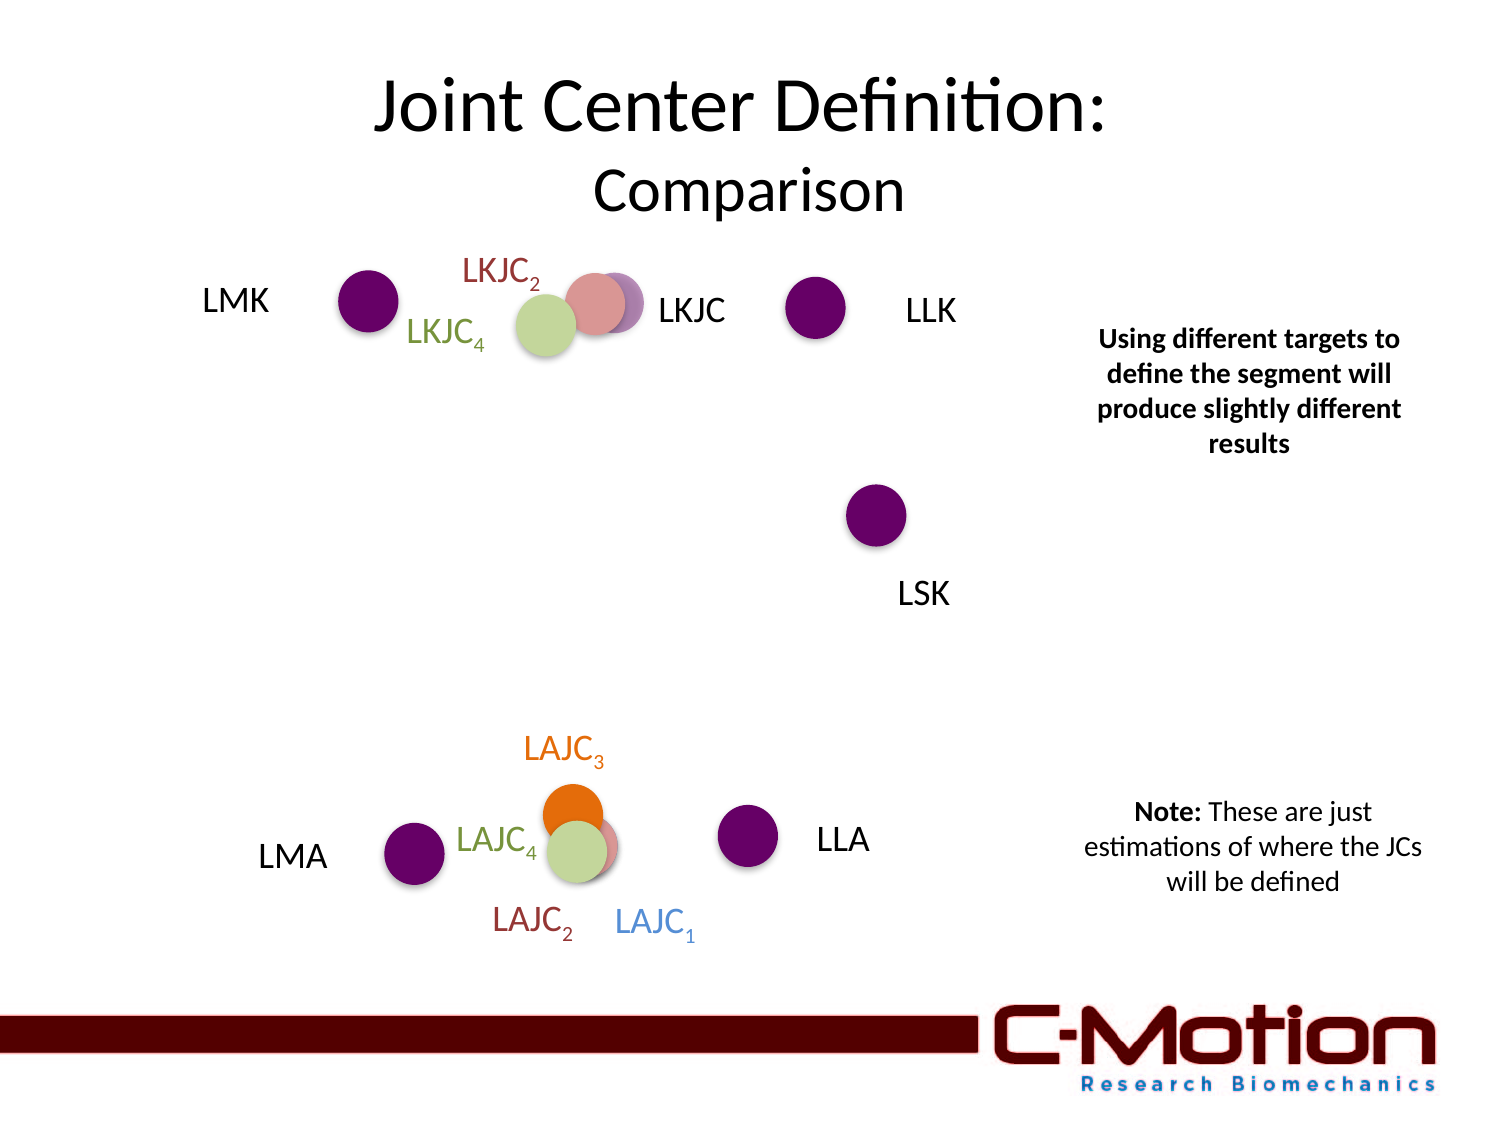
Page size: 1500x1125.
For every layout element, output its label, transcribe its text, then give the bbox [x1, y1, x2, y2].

text_box [544, 784, 604, 829]
text_box LAJC1 [600, 889, 719, 955]
text_box [785, 276, 846, 339]
text_box [384, 822, 441, 885]
text_box LLA [801, 806, 896, 866]
text_box Note: These are just estimations of where the JCs will be defined [1067, 784, 1440, 905]
text_box [717, 804, 778, 867]
text_box LMA [243, 823, 359, 884]
text_box LSK [882, 560, 984, 621]
text_box Using different targets to define the segment will produce slightly different results [1043, 312, 1456, 467]
text_box LAJC4 [441, 806, 560, 873]
text_box [566, 273, 626, 336]
text_box [338, 270, 399, 333]
text_box LAJC2 [477, 886, 596, 953]
text_box [846, 484, 907, 547]
text_box [603, 271, 643, 334]
text_box [515, 294, 577, 357]
text_box LKJC [643, 277, 744, 338]
text_box LAJC3 [508, 715, 642, 782]
text_box LKJC2 [447, 237, 566, 304]
title Joint Center Definition: Comparison [75, 45, 1425, 233]
text_box LLK [890, 277, 992, 337]
text_box LMK [187, 267, 288, 328]
text_box LKJC4 [391, 298, 507, 365]
picture [0, 987, 1500, 1096]
text_box [605, 822, 618, 870]
text_box [555, 820, 608, 883]
